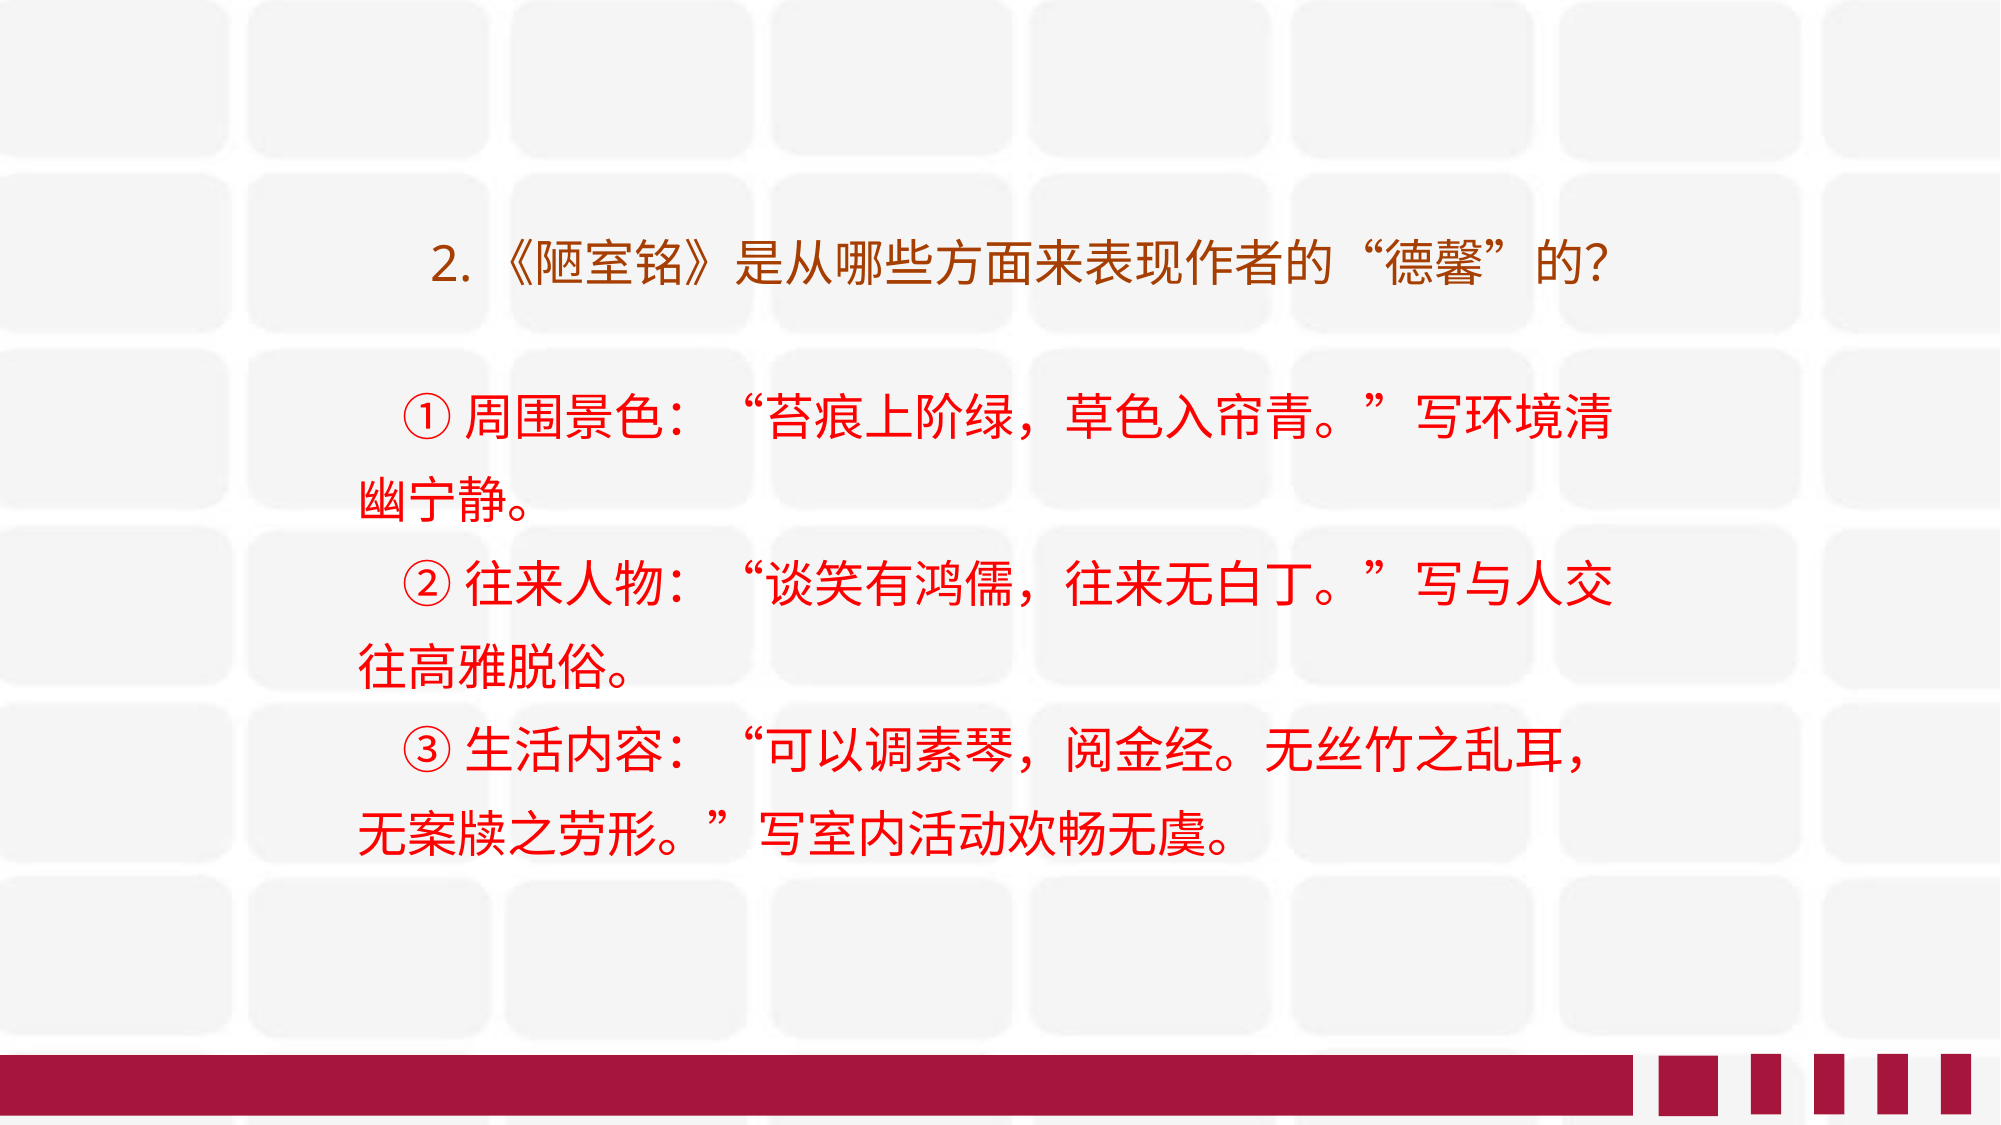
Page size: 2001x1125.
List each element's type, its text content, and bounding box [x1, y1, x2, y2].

list 2.《陋室铭》是从哪些方面来表现作者的“德馨”的？ [415, 230, 1710, 355]
picture [0, 0, 2000, 1125]
text_box ①周围景色：“苔痕上阶绿，草色入帘青。”写环境清幽宁静。 ②往来人物：“谈笑有鸿儒，往来无白丁。”写与人交往高雅脱俗。 ③生活内容：“可以调素琴，阅金经。无丝竹之乱耳，无案牍之劳形。”写室内活动欢畅无虞。 [342, 354, 1657, 870]
